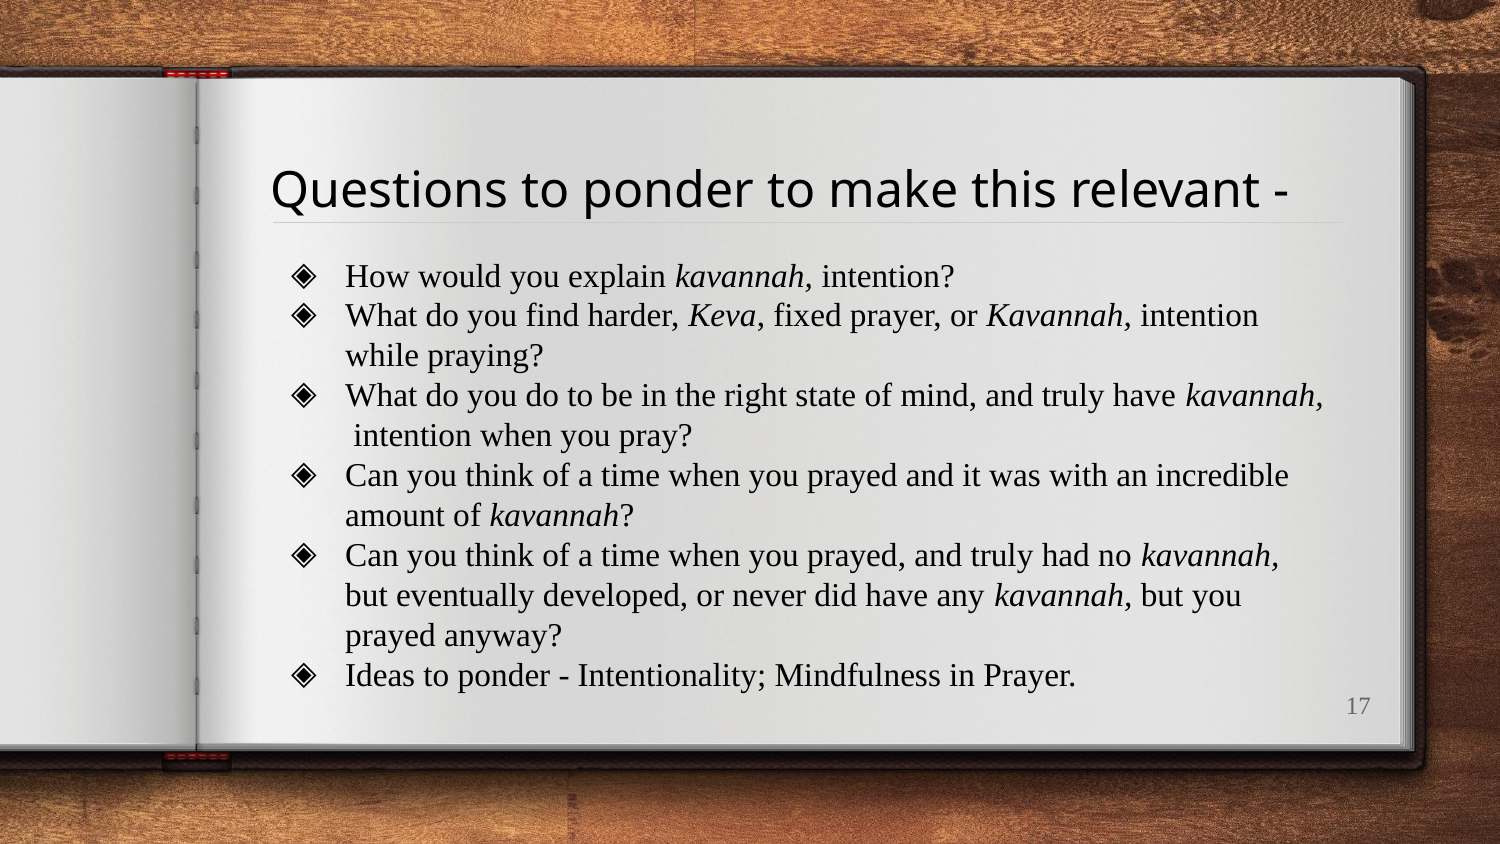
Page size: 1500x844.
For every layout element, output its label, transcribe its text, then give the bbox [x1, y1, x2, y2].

title Questions to ponder to make this relevant - [255, 117, 1341, 233]
slide_number ‹#› [1295, 672, 1386, 737]
picture [0, 0, 1500, 844]
list How would you explain kavannah, intention? What do you find harder, Keva, fixed prayer, or Kavannah, intention while praying? What do you do to be in the right state of mind, and truly have kavannah, intention when you pray? Can you think of a time when you prayed and it was with an incredible amount of kavannah? Can you think of a time when you prayed, and truly had no kavannah, but eventually developed, or never did have any kavannah, but you prayed anyway? Ideas to ponder - Intentionality; Mindfulness in Prayer. [255, 238, 1341, 738]
